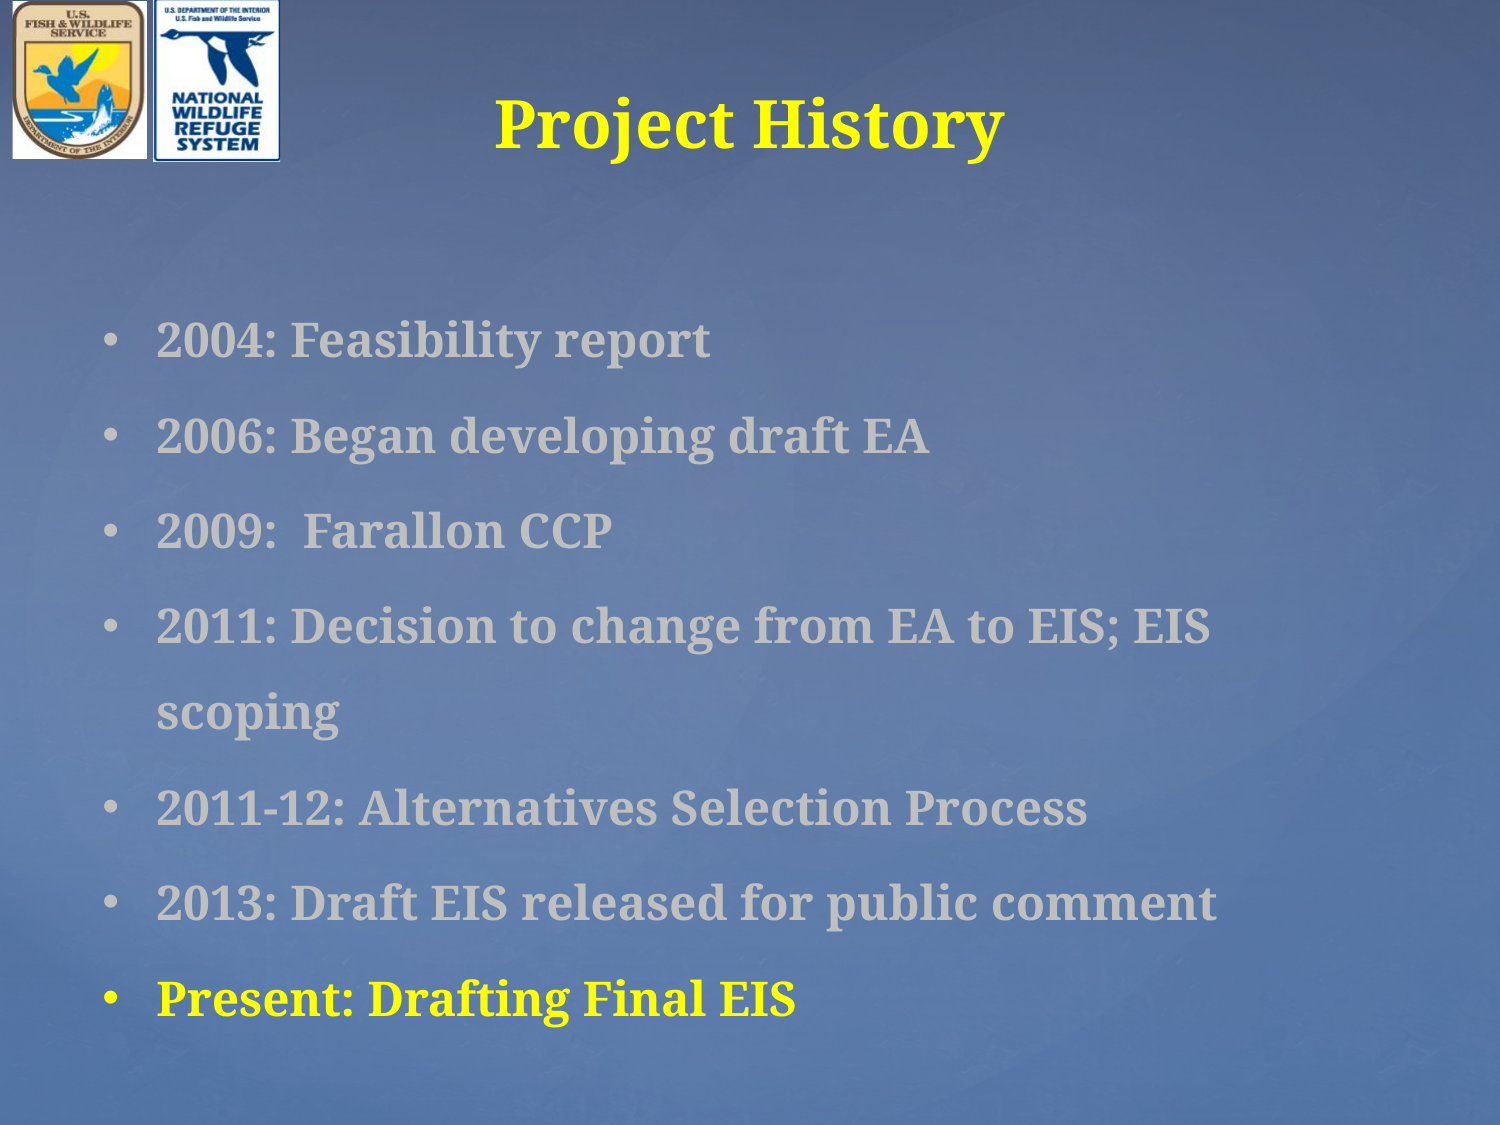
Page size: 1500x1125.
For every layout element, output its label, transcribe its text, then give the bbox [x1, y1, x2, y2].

text_box Project History [74, 74, 1425, 213]
text_box 2004: Feasibility report 2006: Began developing draft EA 2009: Farallon CCP 2011: Decision to change from EA to EIS; EIS scoping 2011-12: Alternatives Selection Process 2013: Draft EIS released for public comment Present: Drafting Final EIS [87, 274, 1400, 1038]
picture [11, 1, 148, 160]
picture [152, 0, 281, 163]
